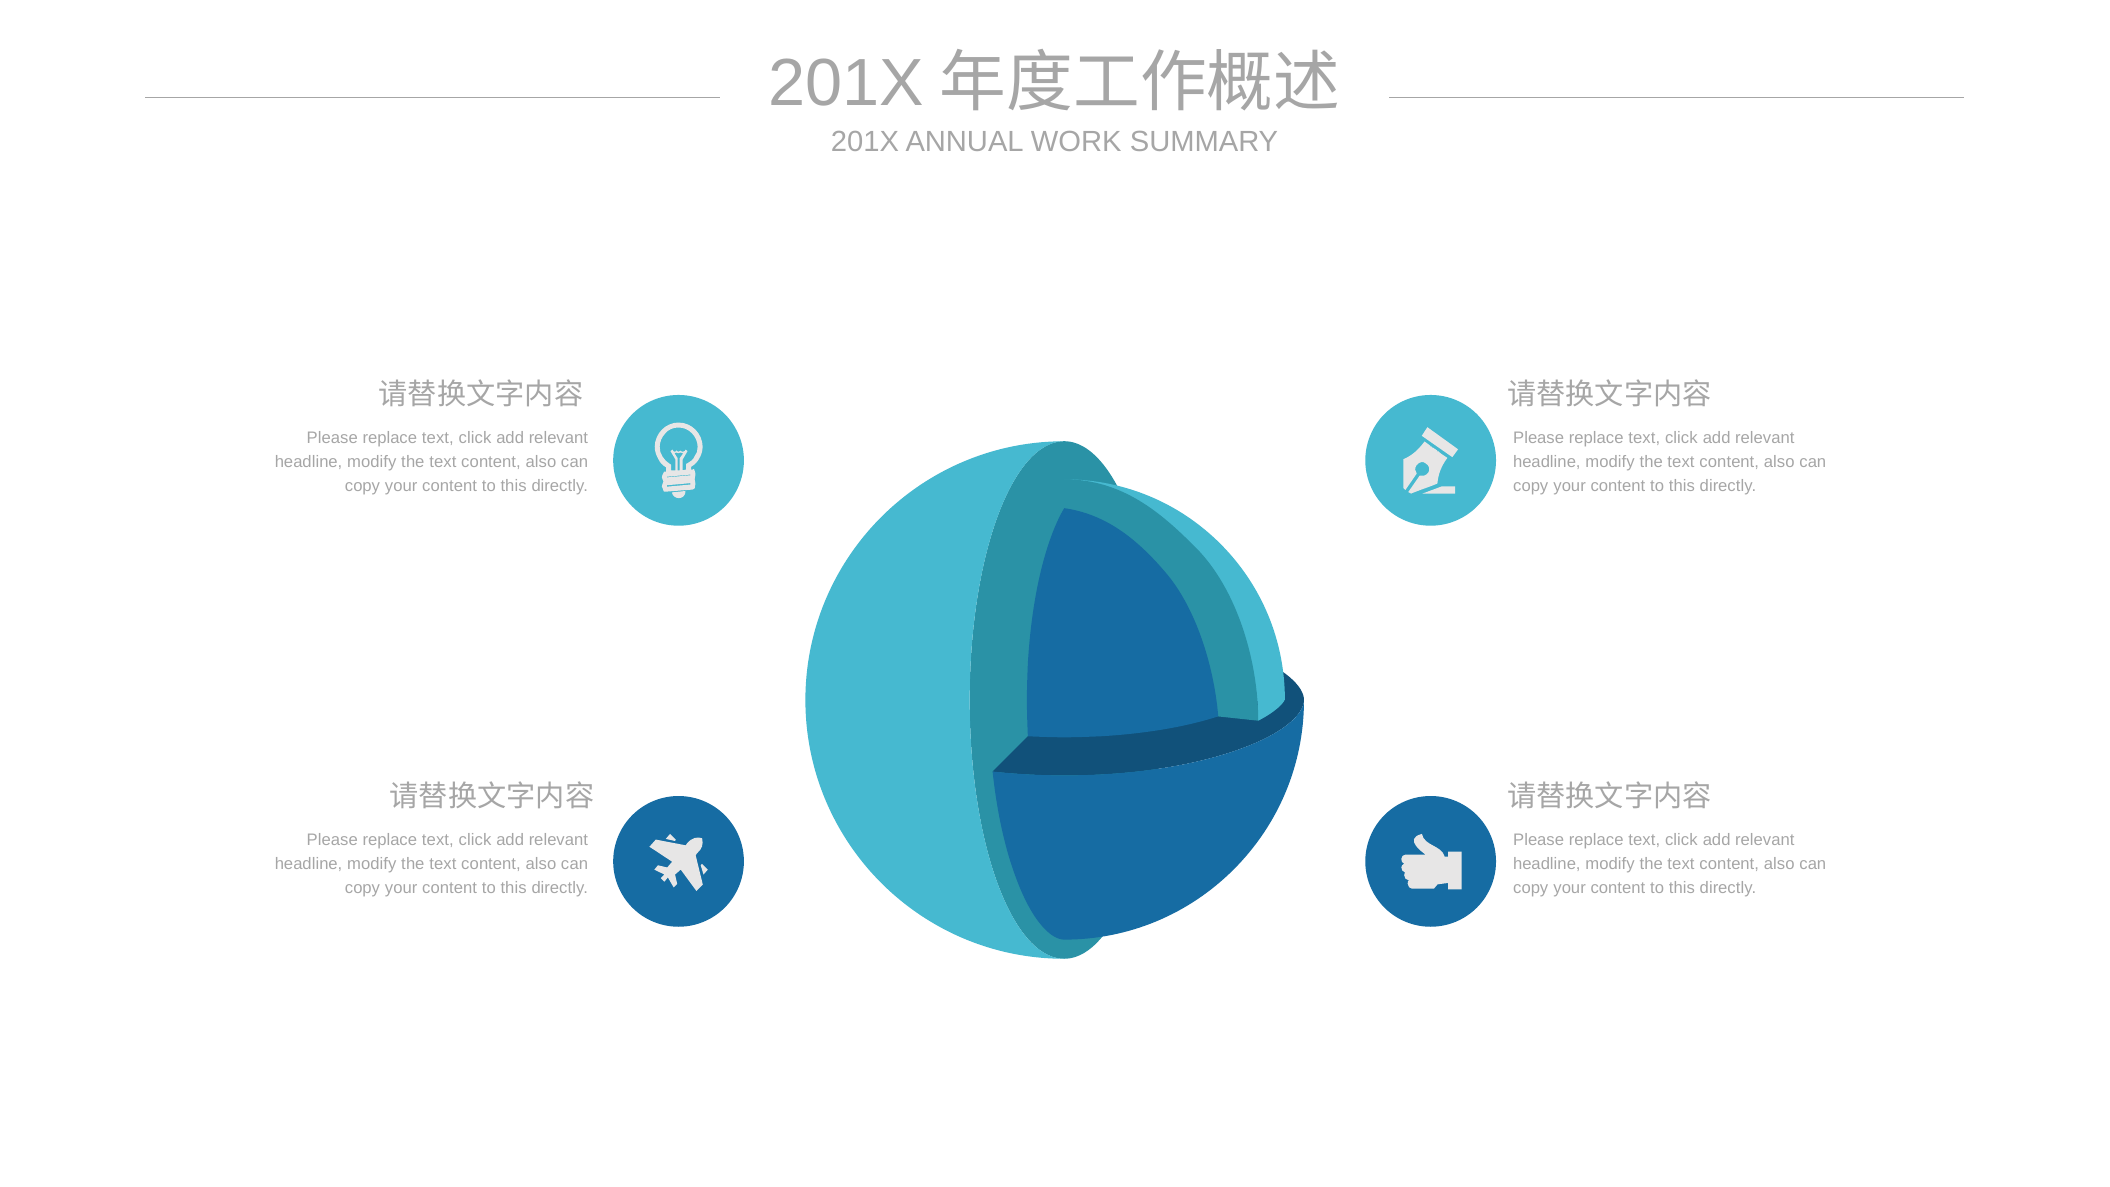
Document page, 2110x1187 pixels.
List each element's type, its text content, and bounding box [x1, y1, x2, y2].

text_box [1365, 394, 1497, 526]
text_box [238, 762, 611, 904]
text_box 201X ANNUAL WORK SUMMARY [824, 122, 1285, 158]
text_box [238, 360, 604, 502]
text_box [613, 394, 744, 526]
text_box 201X年度工作概述 [730, 98, 1379, 119]
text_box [805, 441, 1304, 959]
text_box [613, 795, 744, 927]
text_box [1491, 762, 1864, 904]
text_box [1365, 795, 1497, 927]
text_box 201X年度工作概述 [730, 38, 1379, 96]
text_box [1491, 360, 1864, 502]
